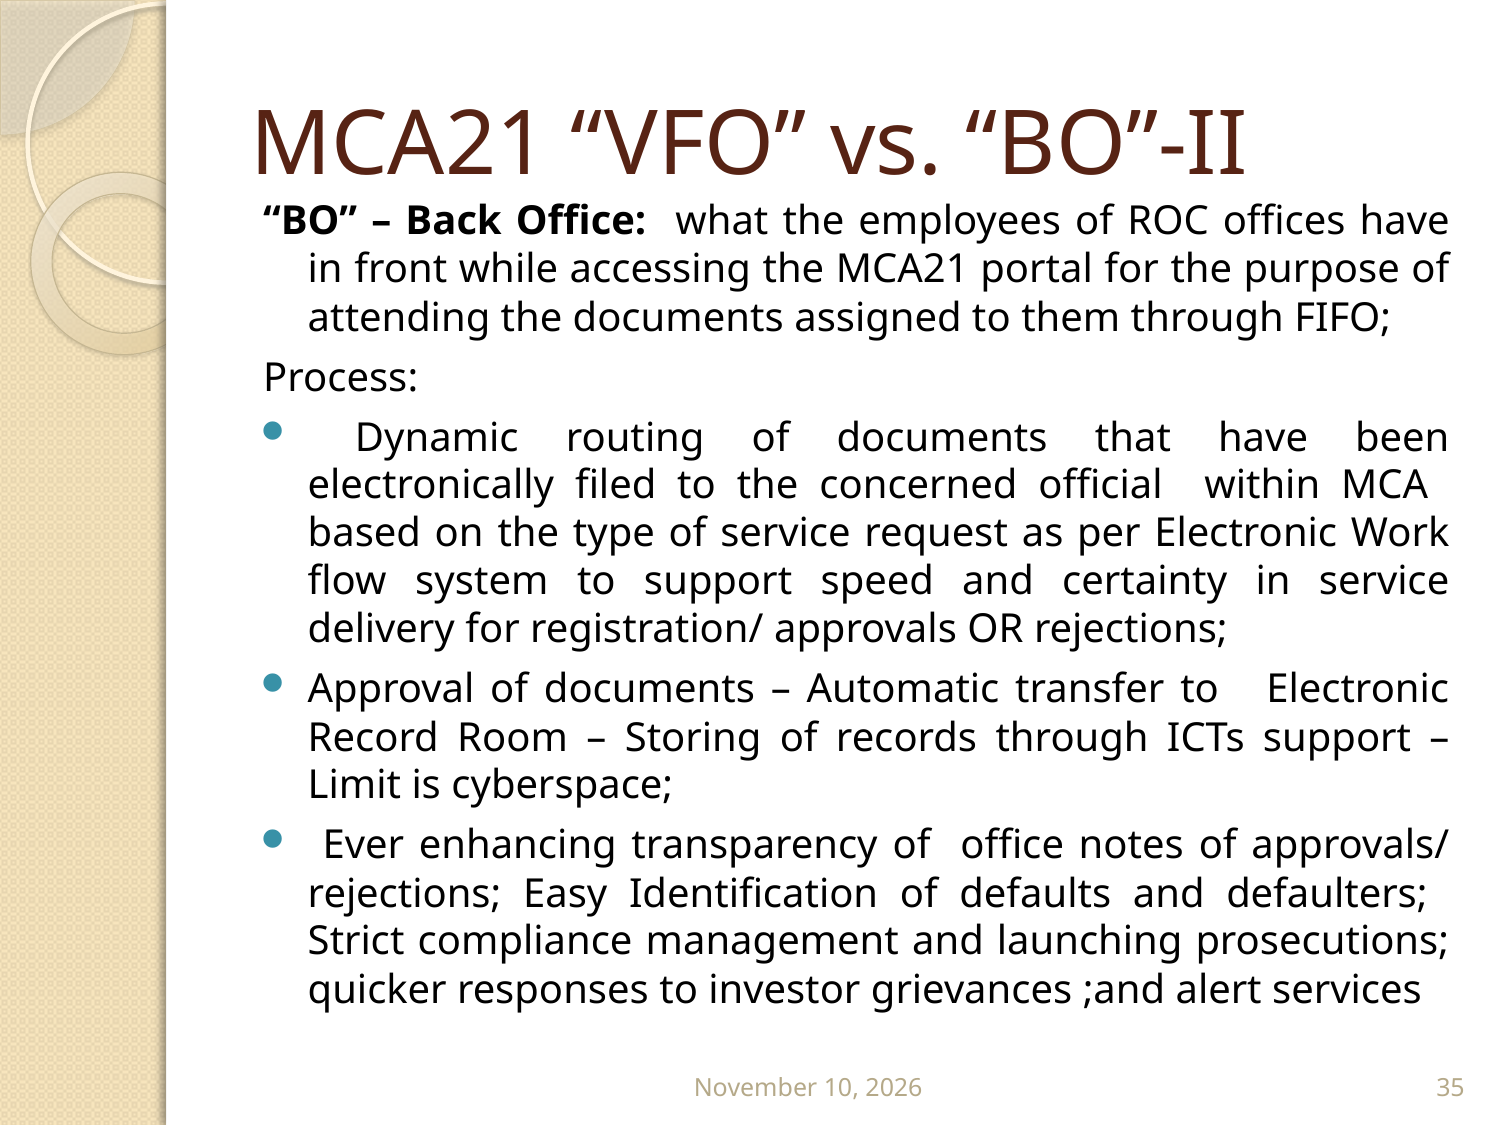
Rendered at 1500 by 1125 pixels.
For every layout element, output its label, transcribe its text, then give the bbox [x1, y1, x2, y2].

list “BO” – Back Office: what the employees of ROC offices have in front while accessing the MCA21 portal for the purpose of attending the documents assigned to them through FIFO; Process: Dynamic routing of documents that have been electronically filed to the concerned official within MCA based on the type of service request as per Electronic Work flow system to support speed and certainty in service delivery for registration/ approvals OR rejections; Approval of documents – Automatic transfer to Electronic Record Room – Storing of records through ICTs support –Limit is cyberspace; Ever enhancing transparency of office notes of approvals/ rejections; Easy Identification of defaults and defaulters; Strict compliance management and launching prosecutions; quicker responses to investor grievances ;and alert services [235, 187, 1466, 1050]
slide_number 35 [1413, 1034, 1488, 1113]
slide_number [587, 1034, 938, 1113]
title MCA21 “VFO” vs. “BO”-II [235, 45, 1466, 187]
